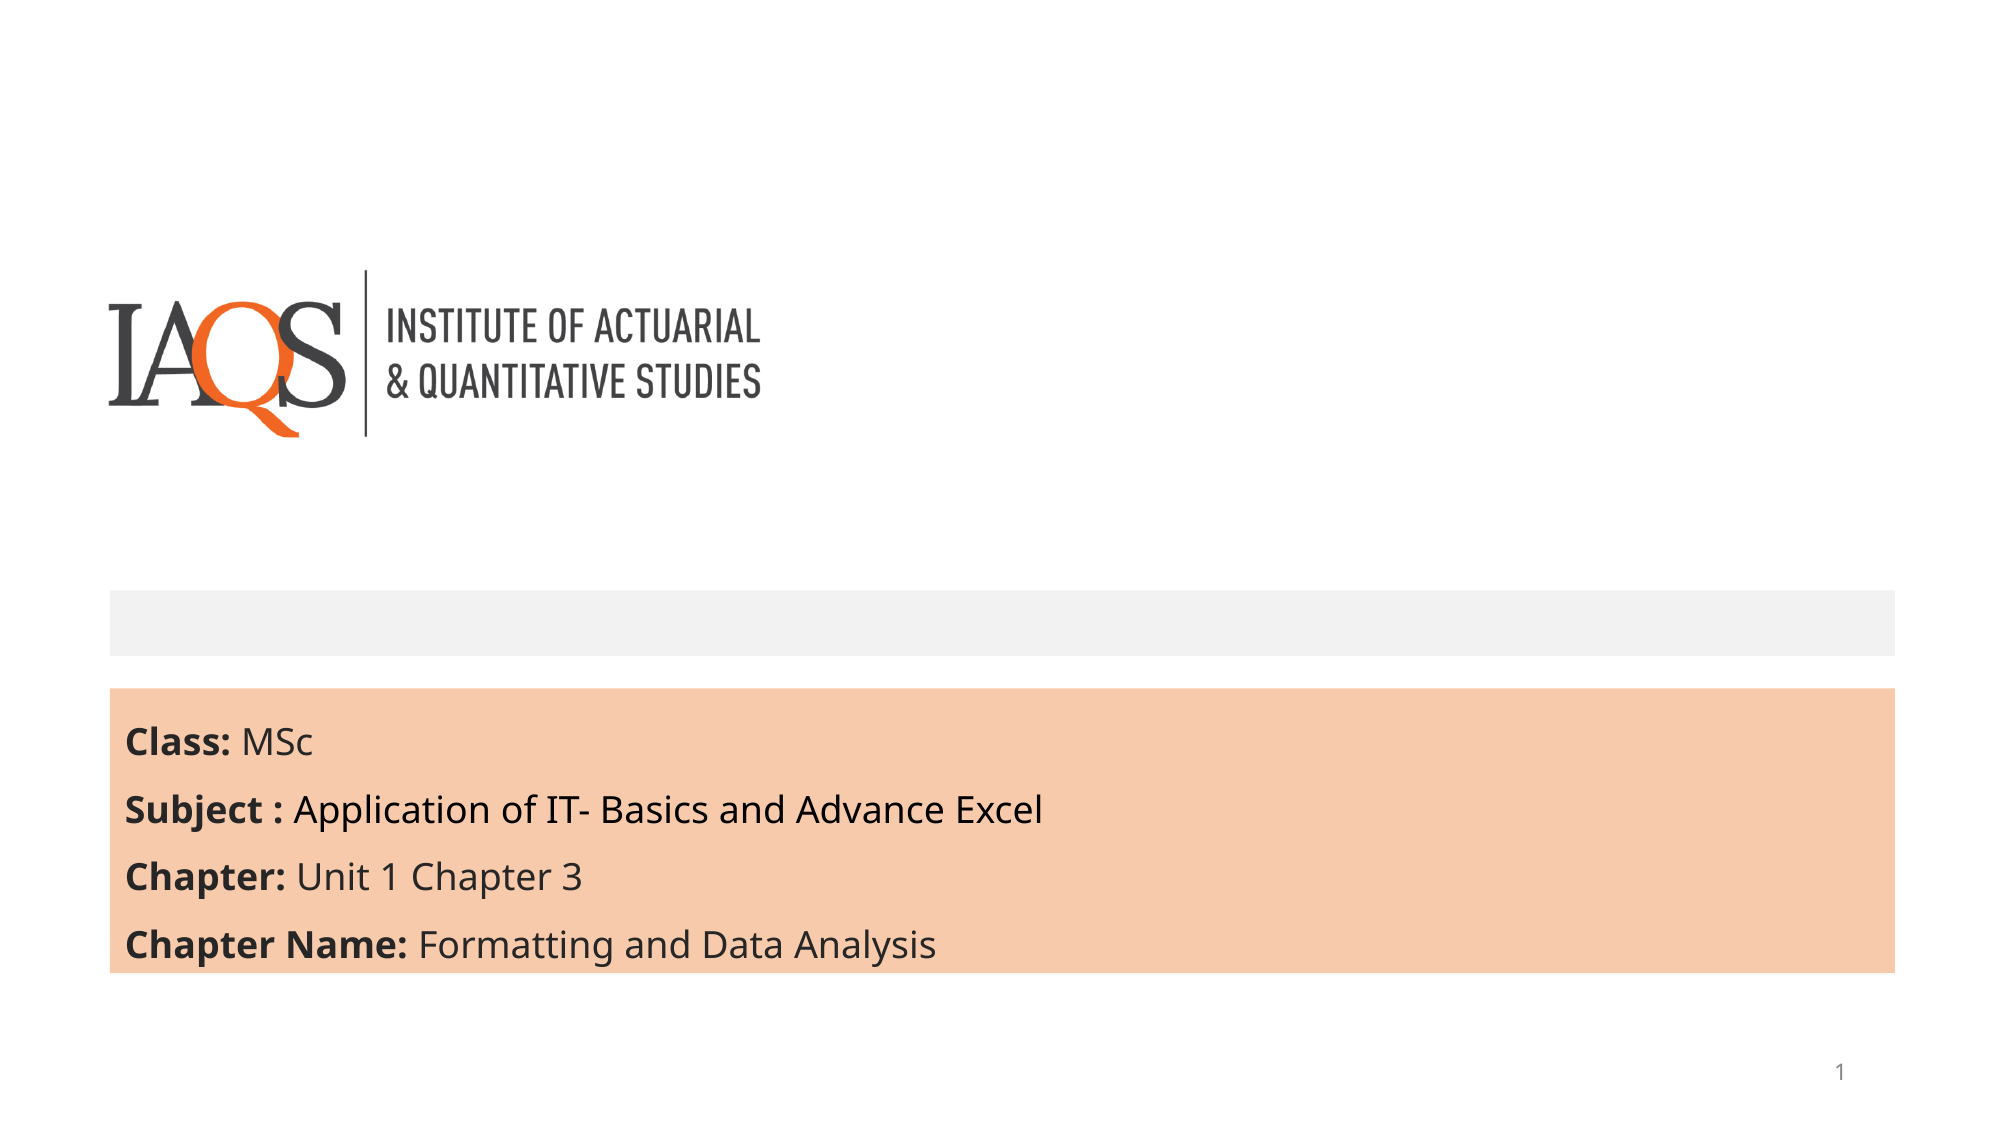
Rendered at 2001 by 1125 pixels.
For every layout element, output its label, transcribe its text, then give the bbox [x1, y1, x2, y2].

text_box Class: MSc Subject : Application of IT- Basics and Advance Excel Chapter: Unit 1 Chapter 3 Chapter Name: Formatting and Data Analysis [109, 688, 1895, 974]
text_box [109, 590, 1895, 657]
slide_number ‹#› [1412, 1042, 1863, 1103]
picture [67, 261, 801, 447]
